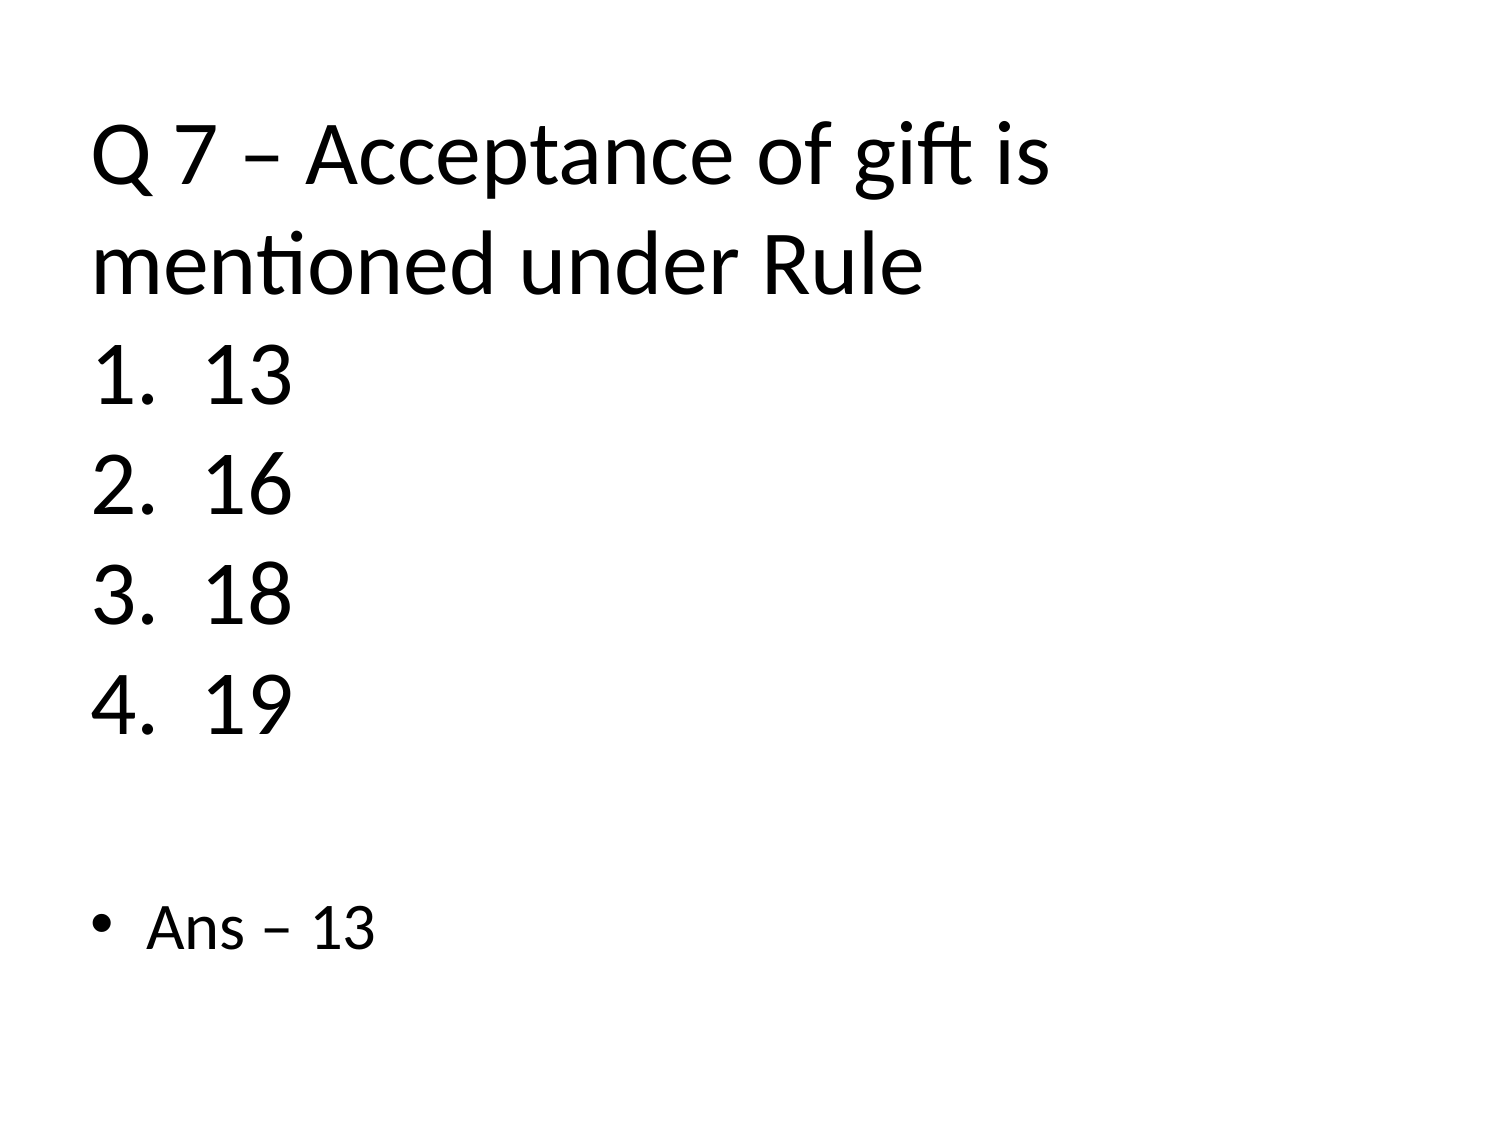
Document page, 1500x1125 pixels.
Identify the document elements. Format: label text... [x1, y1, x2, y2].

title Q 7 – Acceptance of gift is mentioned under Rule 1. 13 2. 16 3. 18 4. 19 [75, 45, 1450, 800]
list Ans – 13 [75, 875, 1425, 1005]
